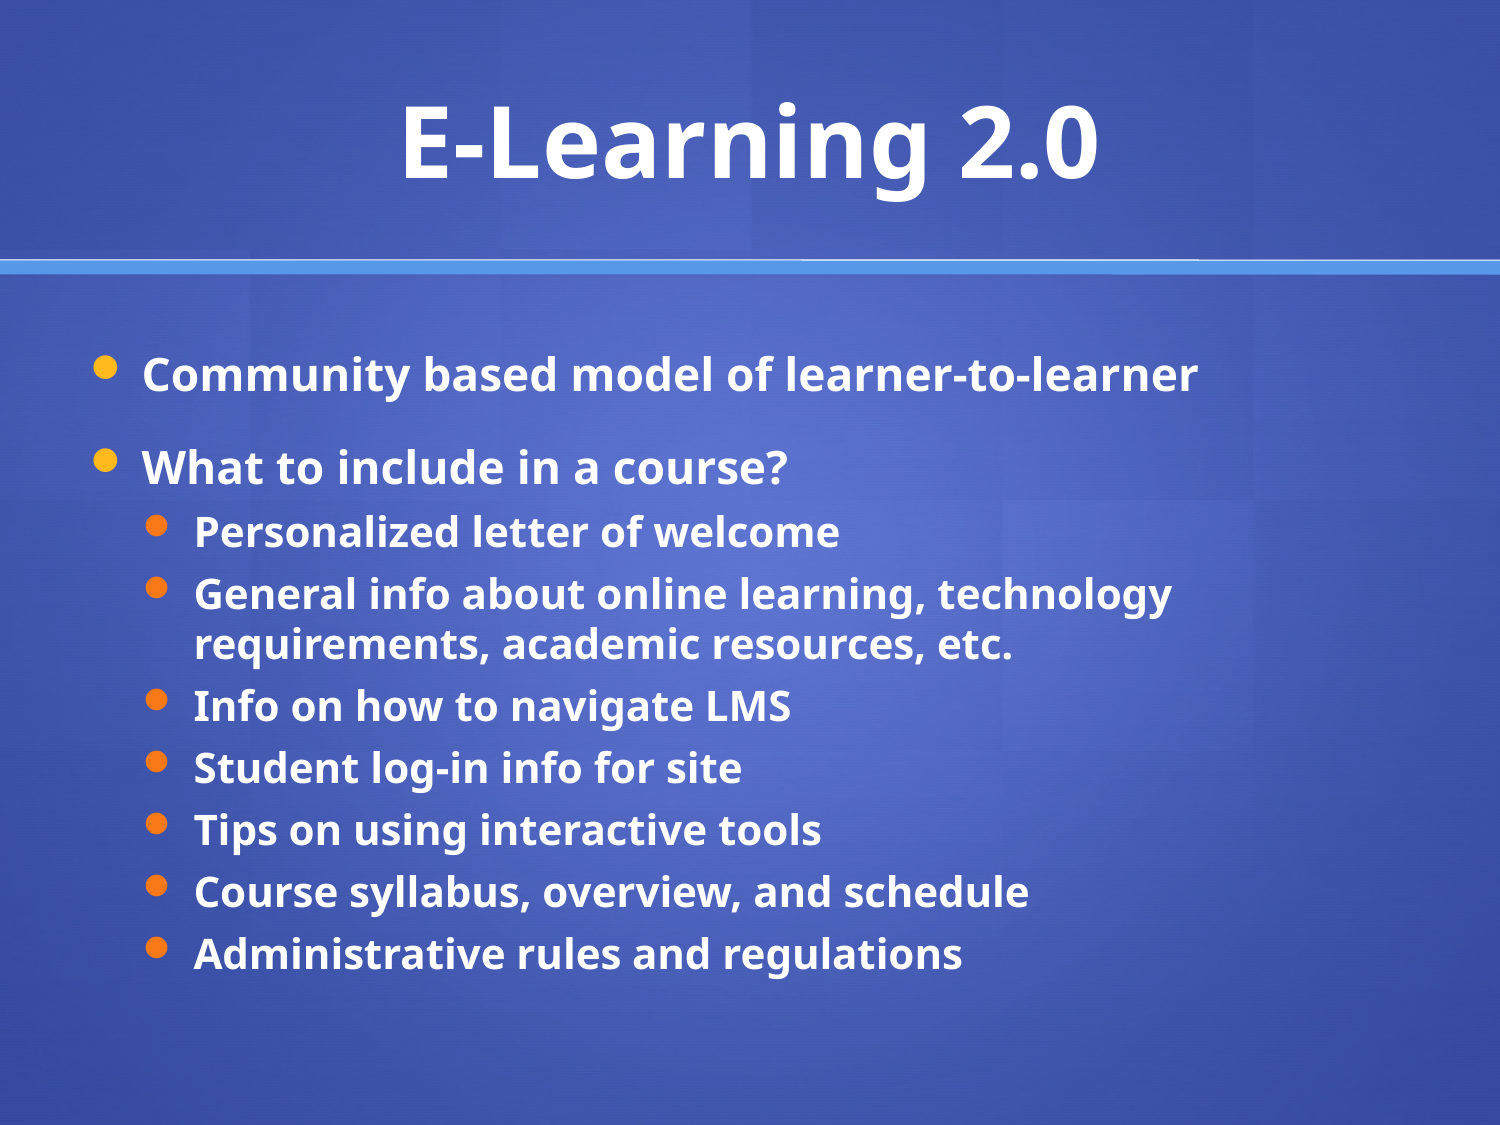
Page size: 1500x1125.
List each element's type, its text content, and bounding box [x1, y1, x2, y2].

list Community based model of learner-to-learner What to include in a course? Personalized letter of welcome General info about online learning, technology requirements, academic resources, etc. Info on how to navigate LMS Student log-in info for site Tips on using interactive tools Course syllabus, overview, and schedule Administrative rules and regulations [75, 337, 1425, 988]
title E-Learning 2.0 [75, 45, 1425, 233]
